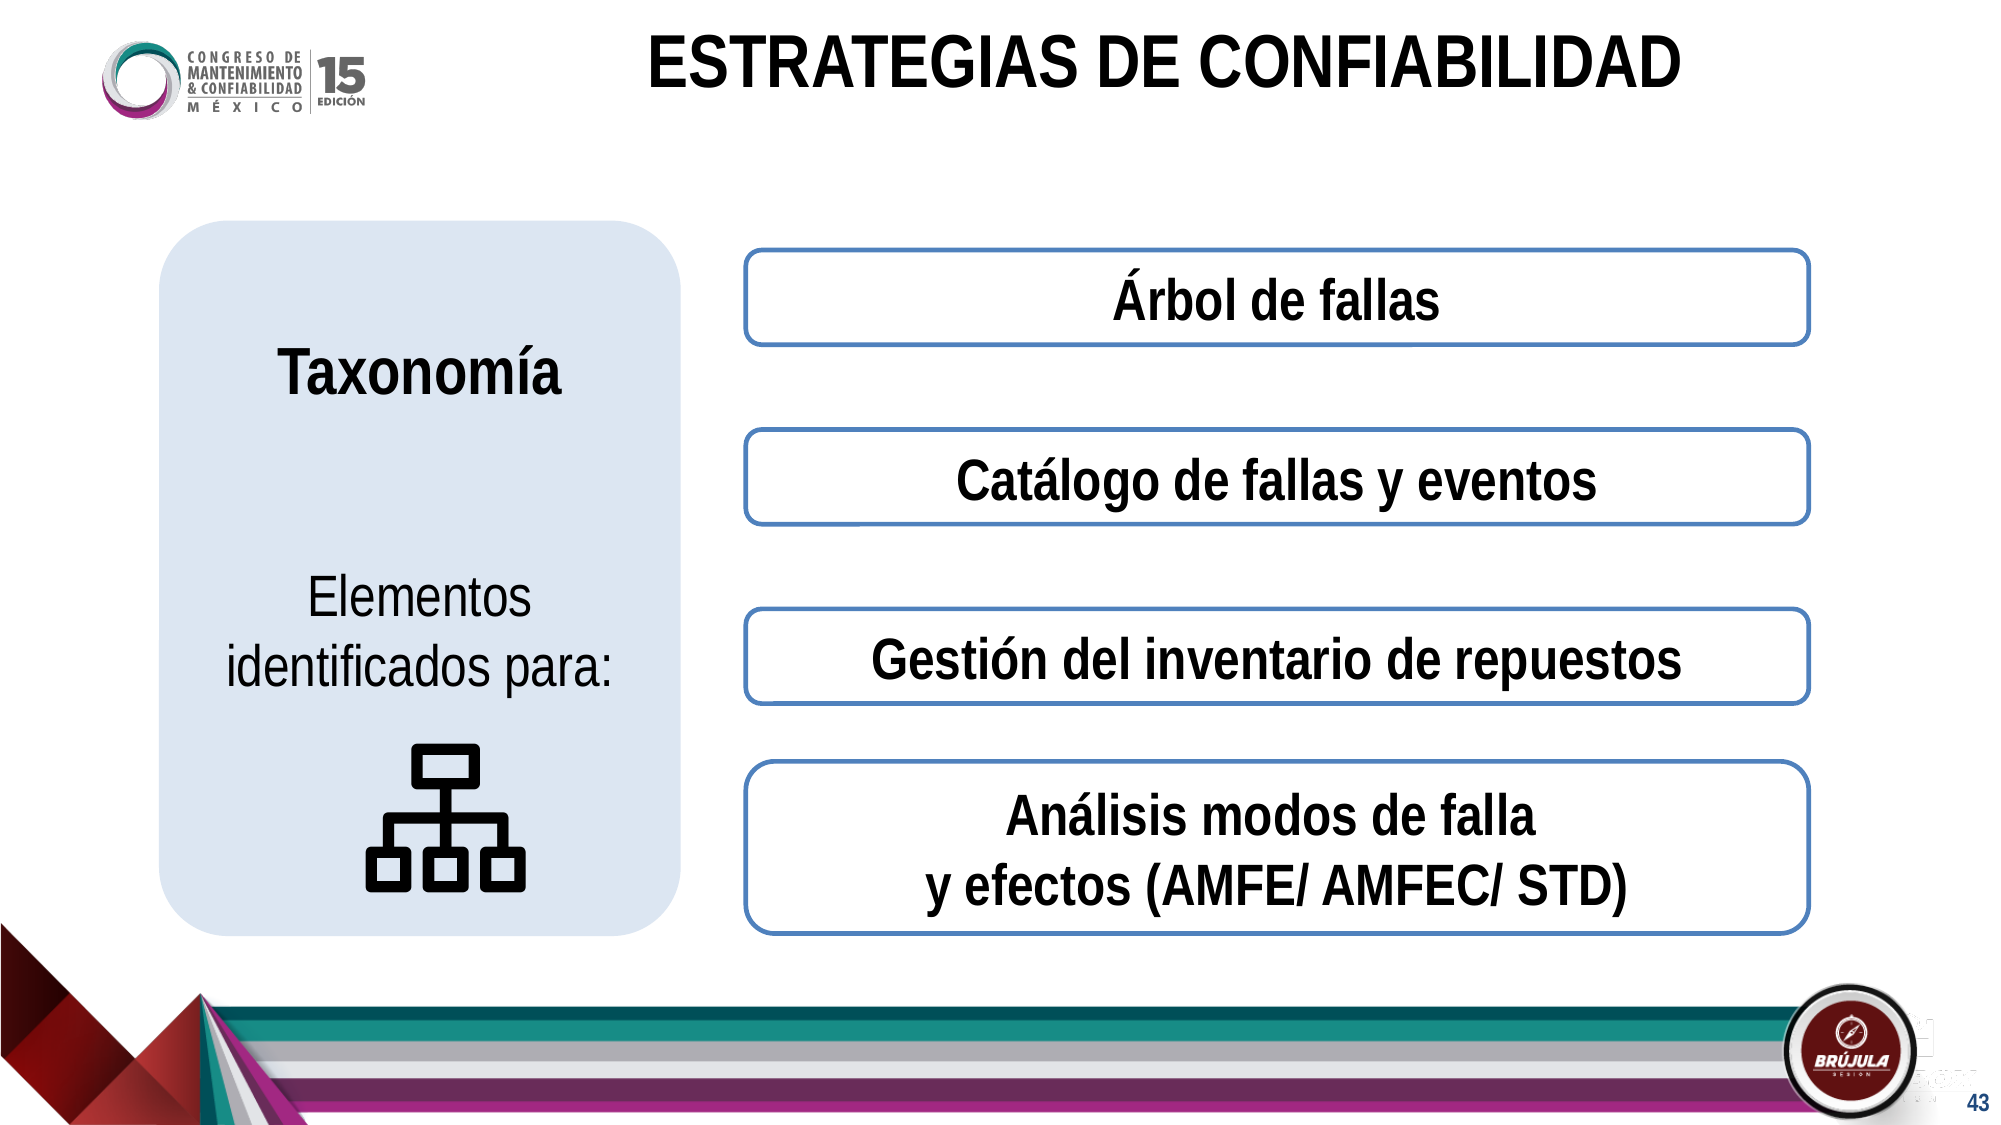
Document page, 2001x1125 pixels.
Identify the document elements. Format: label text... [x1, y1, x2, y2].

text_box Catálogo de fallas y eventos [744, 428, 1810, 526]
text_box Gestión del inventario de repuestos [744, 607, 1810, 705]
text_box Taxonomía Elementos identificados para: [157, 219, 682, 938]
text_box ESTRATEGIAS DE CONFIABILIDAD [419, 15, 1913, 174]
text_box Análisis modos de falla y efectos (AMFE/ AMFEC/ STD) [744, 760, 1810, 935]
picture [331, 733, 560, 904]
text_box Árbol de fallas [744, 249, 1810, 346]
picture [101, 41, 366, 120]
picture [0, 923, 1977, 1125]
text_box 43 [1654, 1078, 2000, 1115]
